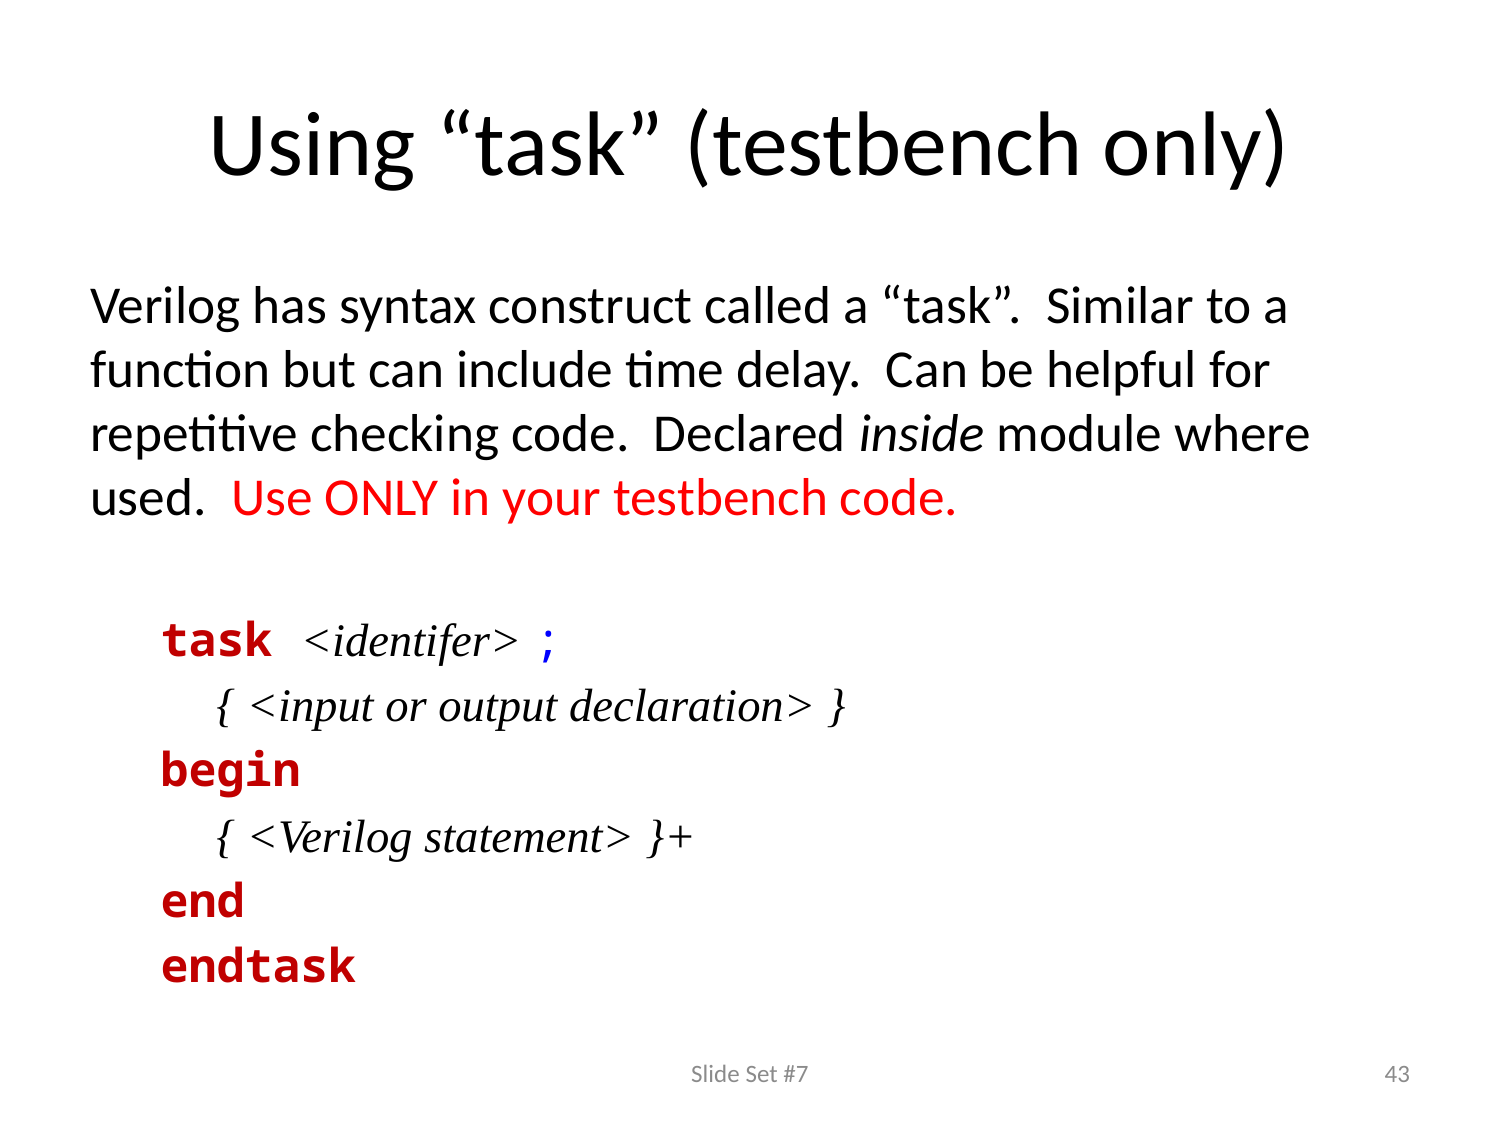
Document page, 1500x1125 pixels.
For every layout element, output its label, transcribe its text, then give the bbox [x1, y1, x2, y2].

footer Slide Set #7 [512, 1042, 988, 1103]
slide_number 43 [1074, 1042, 1425, 1103]
title Using “task” (testbench only) [75, 45, 1425, 233]
list Verilog has syntax construct called a “task”. Similar to a function but can include time delay. Can be helpful for repetitive checking code. Declared inside module where used. Use ONLY in your testbench code. task <identifer> ; { <input or output declaration> } begin { <Verilog statement> }+ end endtask [75, 262, 1425, 1005]
